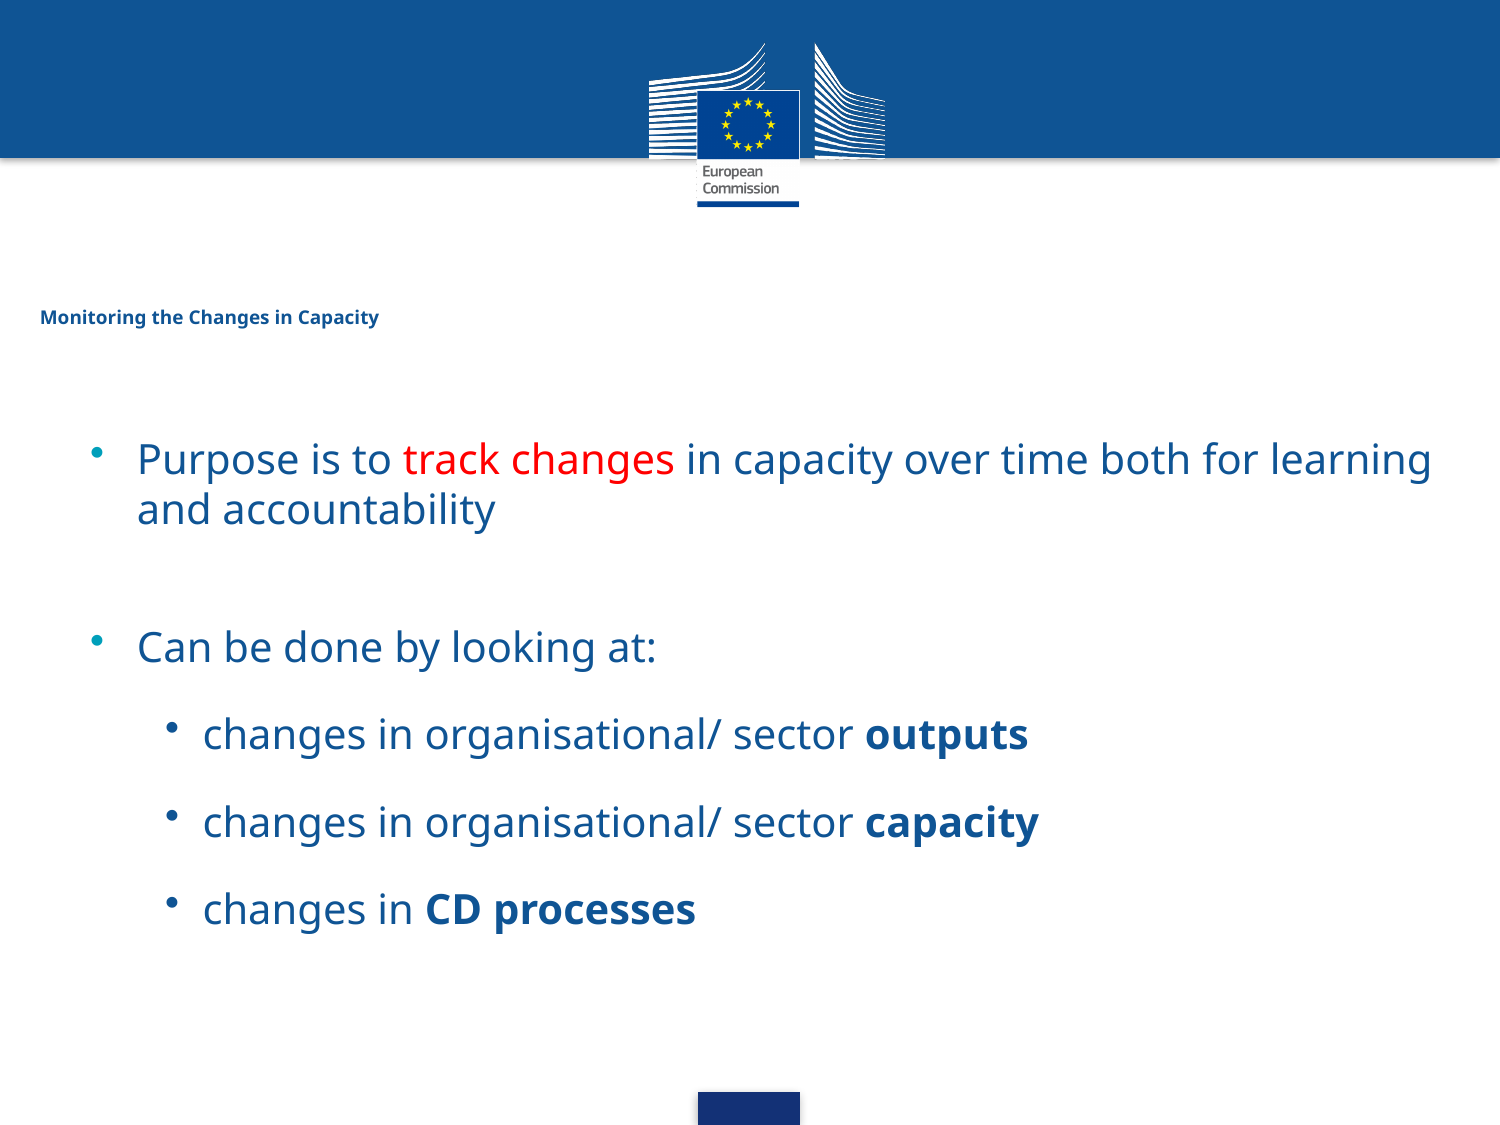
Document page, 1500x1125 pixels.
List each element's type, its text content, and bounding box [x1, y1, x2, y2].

title Monitoring the Changes in Capacity [0, 275, 1350, 363]
picture [649, 42, 885, 208]
list Purpose is to track changes in capacity over time both for learning and accountability Can be done by looking at: changes in organisational/ sector outputs changes in organisational/ sector capacity changes in CD processes [0, 425, 1463, 925]
